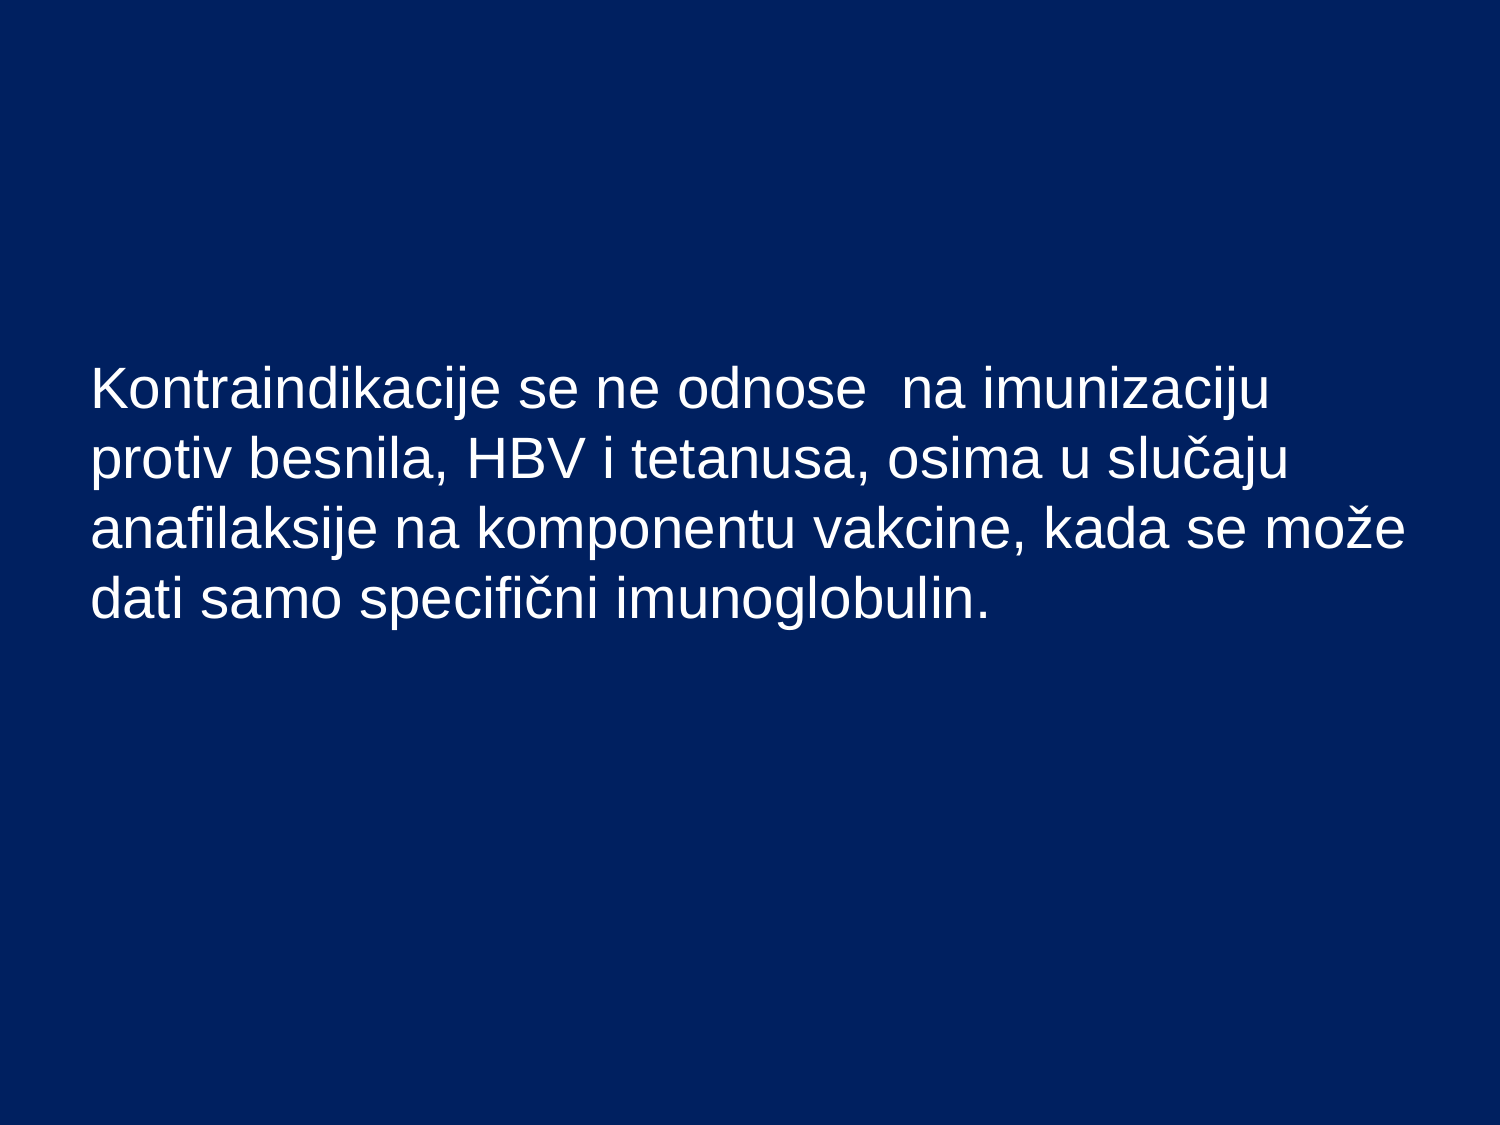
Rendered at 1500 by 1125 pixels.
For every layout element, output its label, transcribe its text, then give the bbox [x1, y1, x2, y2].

title Kontraindikacije se ne odnose na imunizaciju protiv besnila, HBV i tetanusa, osima u slučaju anafilaksije na komponentu vakcine, kada se može dati samo specifični imunoglobulin. [75, 112, 1425, 938]
